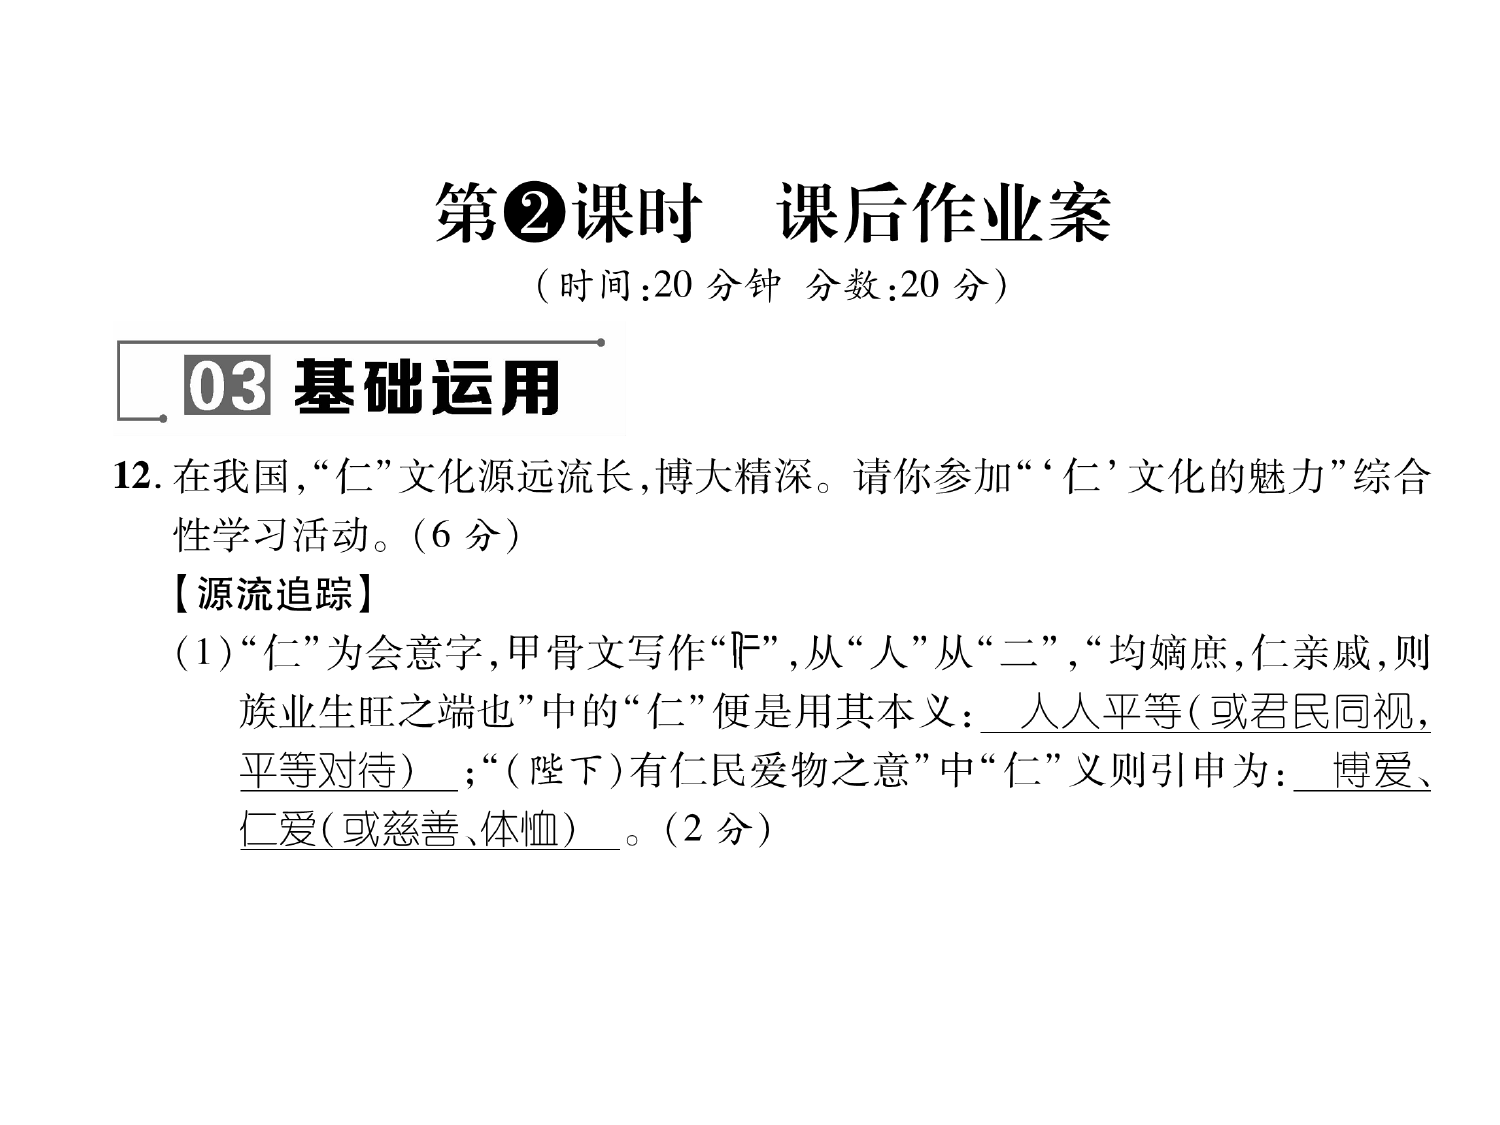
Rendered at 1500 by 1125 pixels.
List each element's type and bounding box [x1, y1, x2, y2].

picture [107, 170, 1442, 871]
